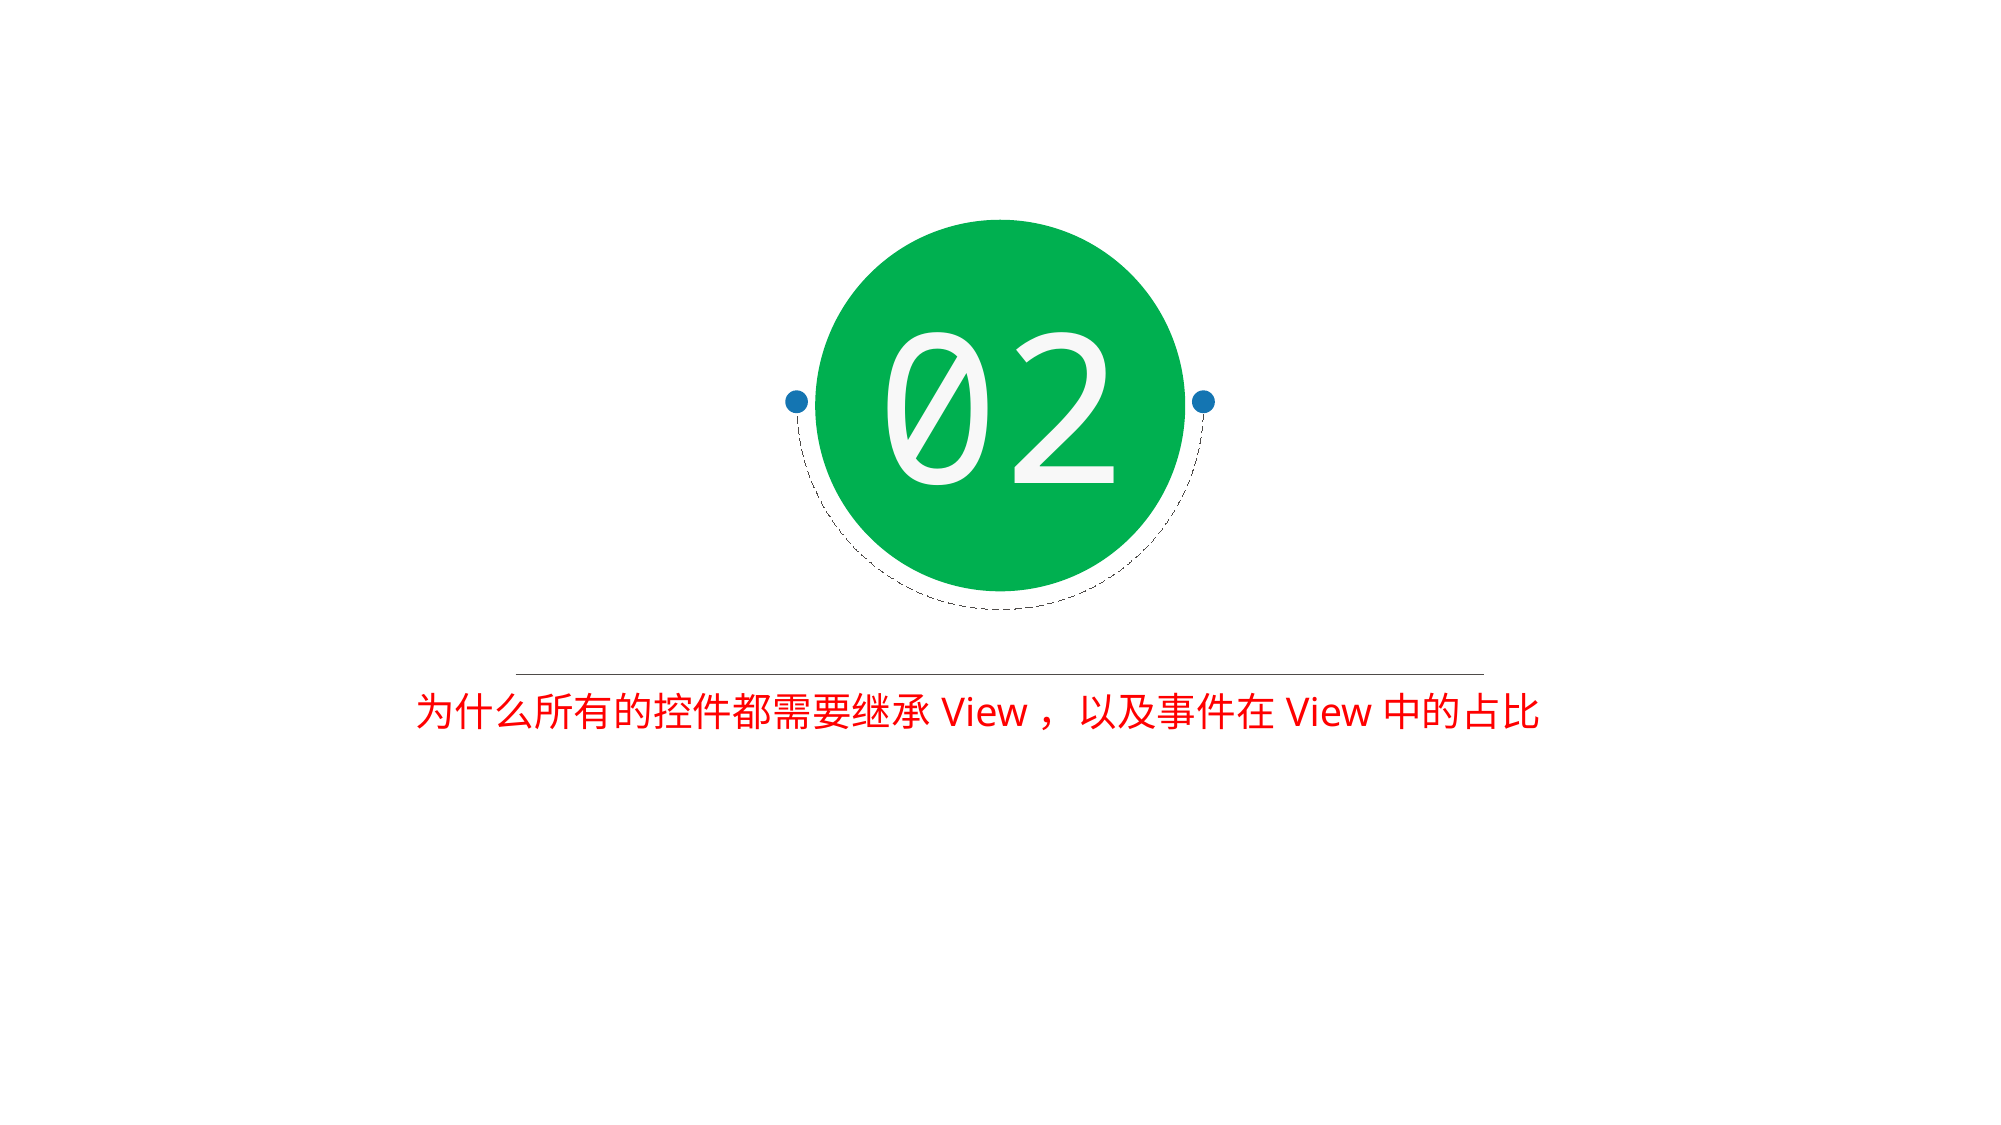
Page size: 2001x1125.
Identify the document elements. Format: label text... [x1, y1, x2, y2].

text_box [1140, 283, 1186, 404]
text_box 为什么所有的控件都需要继承View，以及事件在View中的占比 [184, 679, 1772, 742]
text_box 02 [860, 267, 1140, 533]
text_box [876, 219, 1124, 267]
text_box [1191, 390, 1215, 414]
text_box [785, 390, 808, 414]
text_box [815, 284, 860, 405]
text_box [797, 403, 1204, 610]
